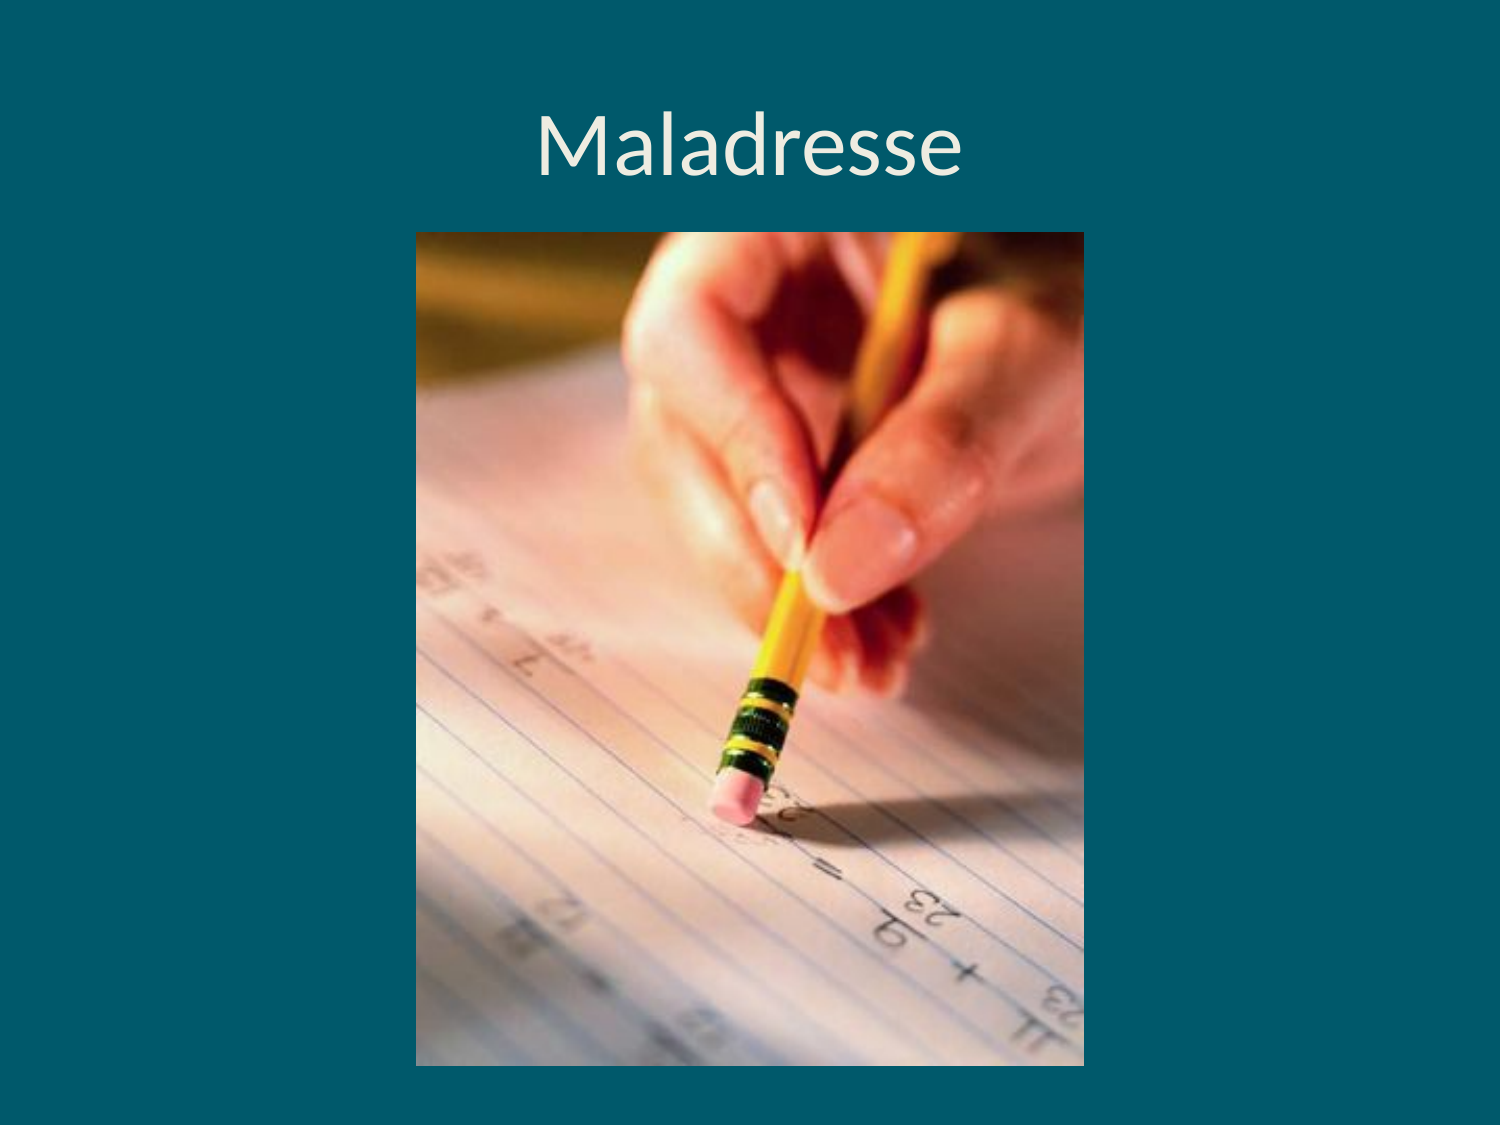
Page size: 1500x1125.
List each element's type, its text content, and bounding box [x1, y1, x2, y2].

title Maladresse [75, 45, 1425, 233]
picture [416, 232, 1084, 1067]
